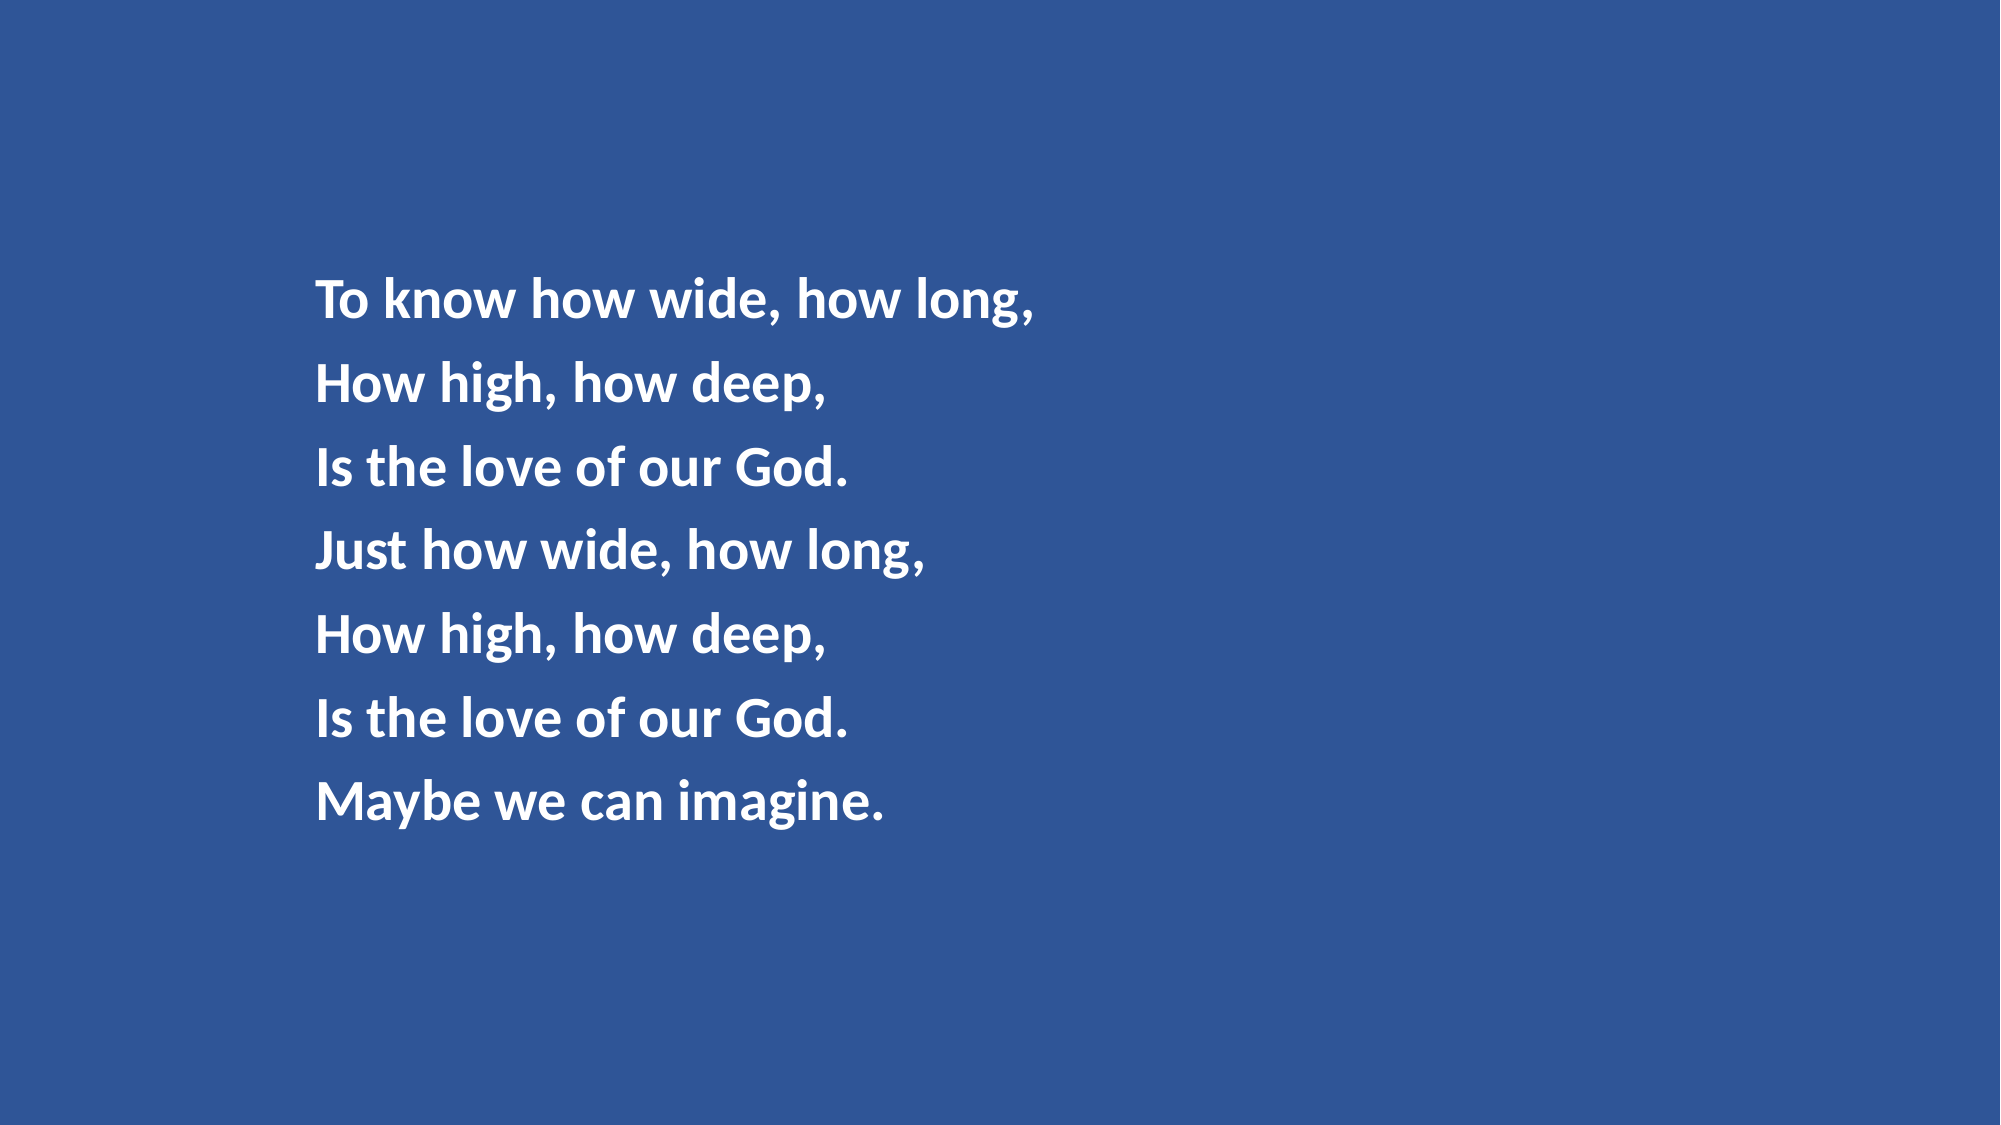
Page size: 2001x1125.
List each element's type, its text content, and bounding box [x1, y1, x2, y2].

list To know how wide, how long, How high, how deep, Is the love of our God. Just how wide, how long, How high, how deep, Is the love of our God. Maybe we can imagine. [300, 260, 1700, 864]
